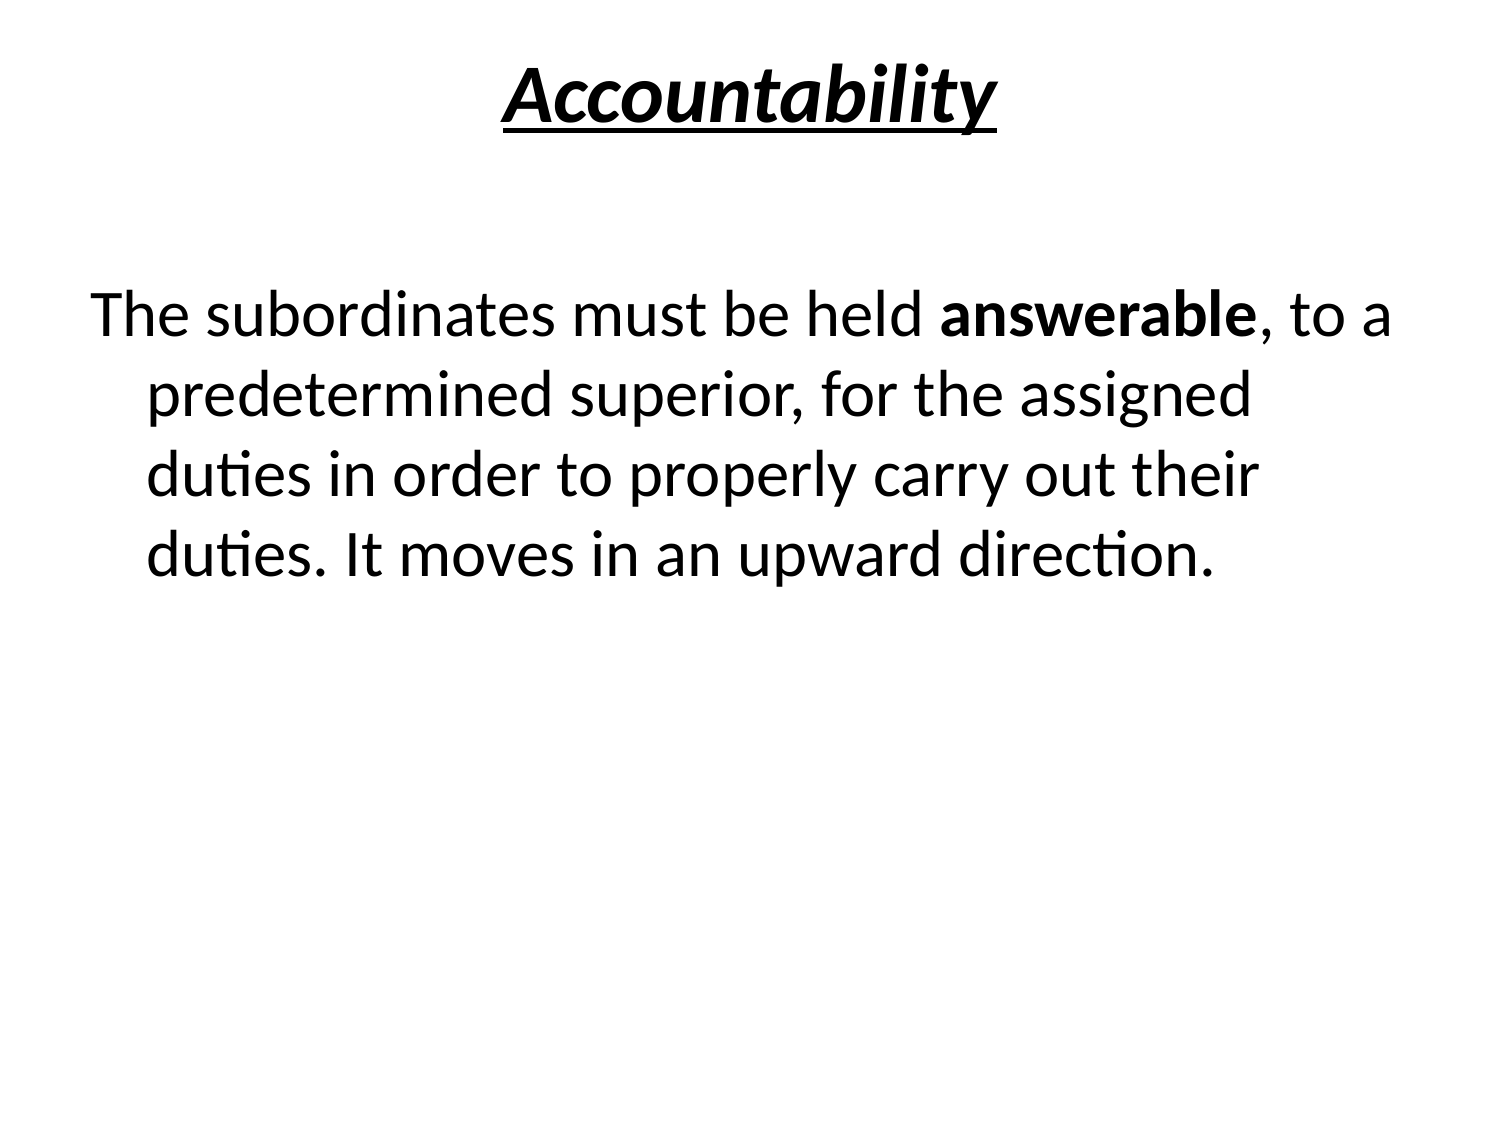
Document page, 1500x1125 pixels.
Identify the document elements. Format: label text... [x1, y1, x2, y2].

title Accountability [74, 44, 1426, 233]
list The subordinates must be held answerable, to a predetermined superior, for the assigned duties in order to properly carry out their duties. It moves in an upward direction. [74, 262, 1426, 1006]
